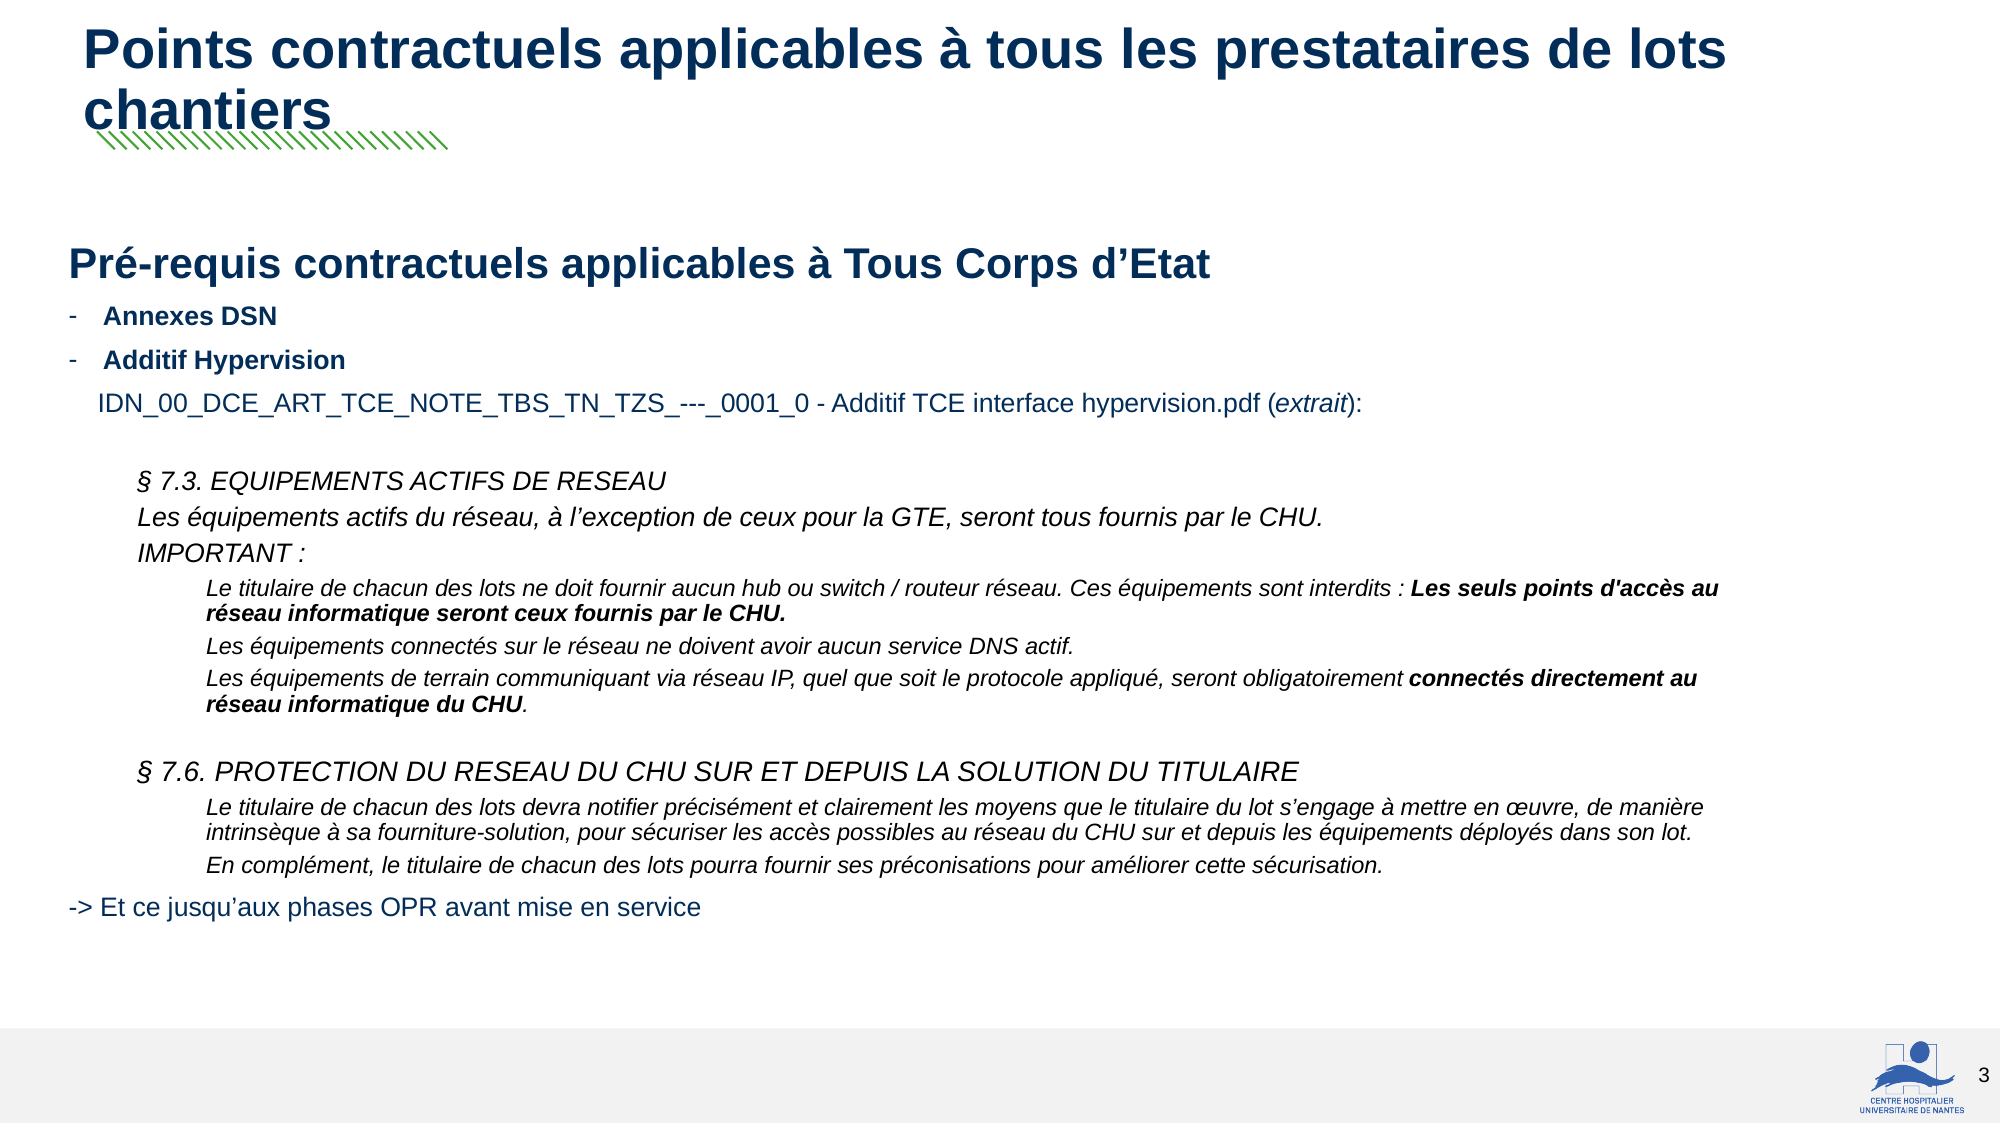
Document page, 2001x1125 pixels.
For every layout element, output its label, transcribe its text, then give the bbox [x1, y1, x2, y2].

title Points contractuels applicables à tous les prestataires de lots chantiers [69, 12, 1943, 150]
list Pré-requis contractuels applicables à Tous Corps d’Etat Annexes DSN Additif Hypervision IDN_00_DCE_ART_TCE_NOTE_TBS_TN_TZS_---_0001_0 - Additif TCE interface hypervision.pdf (extrait): § 7.3. EQUIPEMENTS ACTIFS DE RESEAU Les équipements actifs du réseau, à l’exception de ceux pour la GTE, seront tous fournis par le CHU. IMPORTANT : Le titulaire de chacun des lots ne doit fournir aucun hub ou switch / routeur réseau. Ces équipements sont interdits : Les seuls points d'accès au réseau informatique seront ceux fournis par le CHU. Les équipements connectés sur le réseau ne doivent avoir aucun service DNS actif. Les équipements de terrain communiquant via réseau IP, quel que soit le protocole appliqué, seront obligatoirement connectés directement au réseau informatique du CHU. § 7.6. PROTECTION DU RESEAU DU CHU SUR ET DEPUIS LA SOLUTION DU TITULAIRE Le titulaire de chacun des lots devra notifier précisément et clairement les moyens que le titulaire du lot s’engage à mettre en œuvre, de manière intrinsèque à sa fourniture-solution, pour sécuriser les accès possibles au réseau du CHU sur et depuis les équipements déployés dans son lot. En complément, le titulaire de chacun des lots pourra fournir ses préconisations pour améliorer cette sécurisation. -> Et ce jusqu’aux phases OPR avant mise en service [53, 234, 1779, 949]
slide_number 3 [1554, 1044, 2000, 1105]
picture [1852, 1105, 1971, 1118]
picture [1852, 1037, 1971, 1044]
